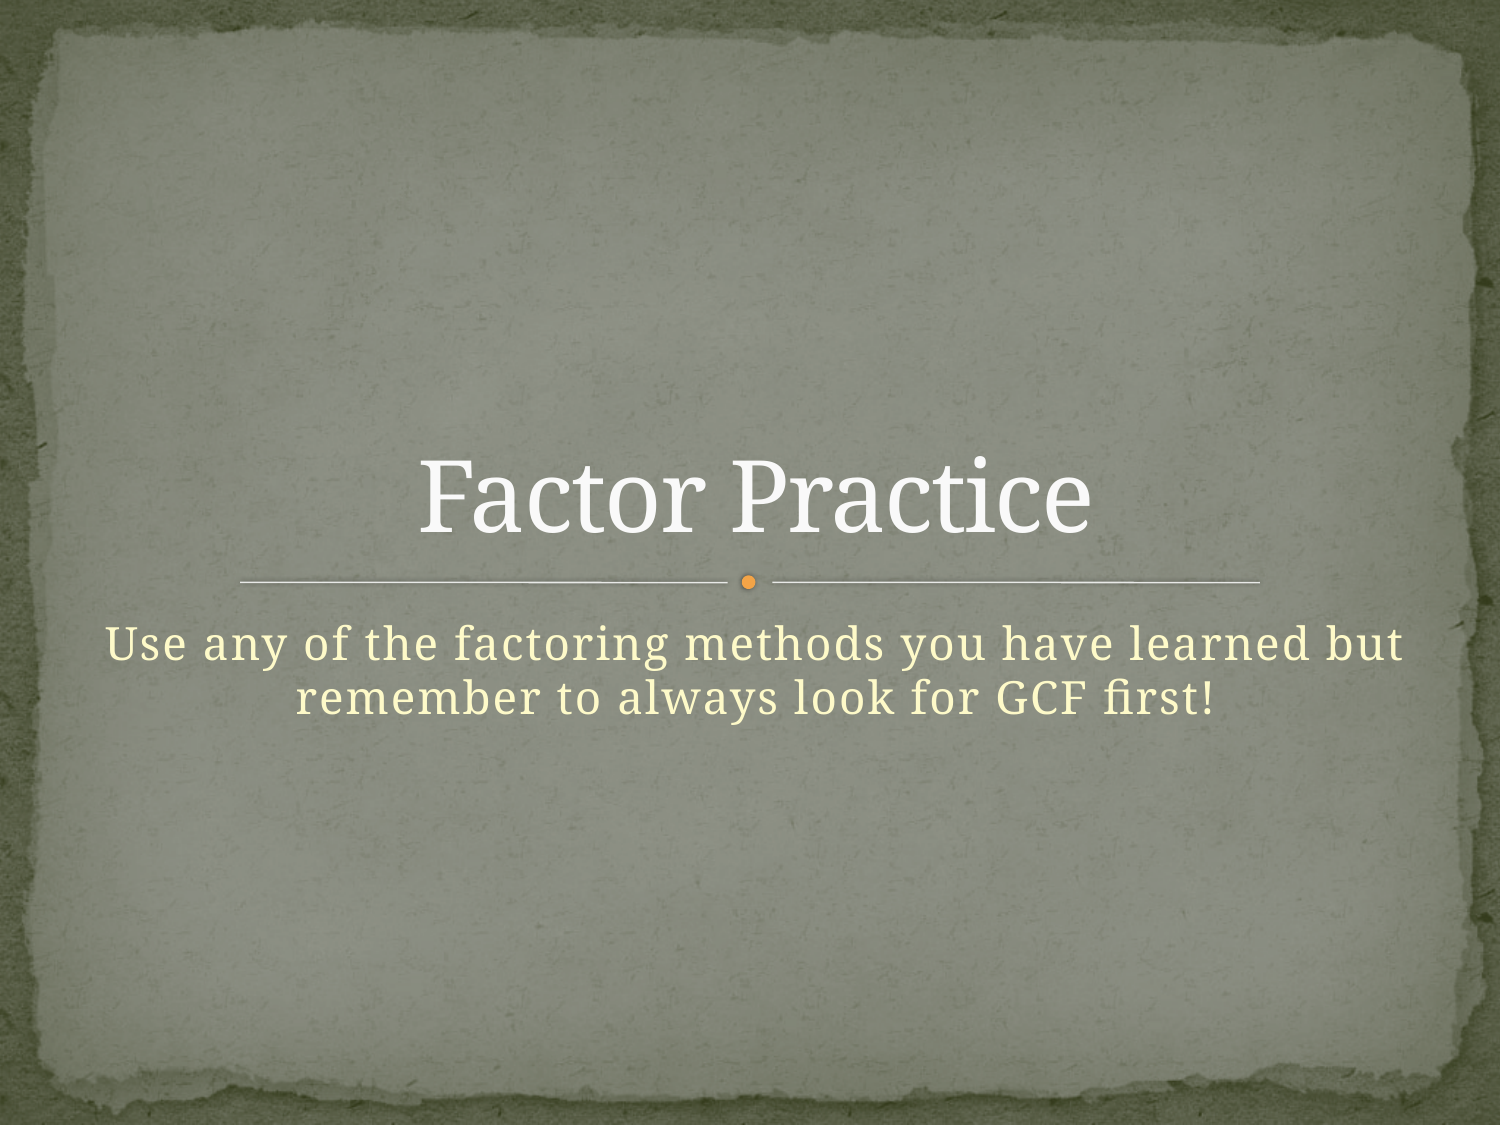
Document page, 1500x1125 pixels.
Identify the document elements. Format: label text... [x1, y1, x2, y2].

subtitle Use any of the factoring methods you have learned but remember to always look for GCF first! [75, 606, 1438, 795]
title Factor Practice [74, 235, 1438, 561]
